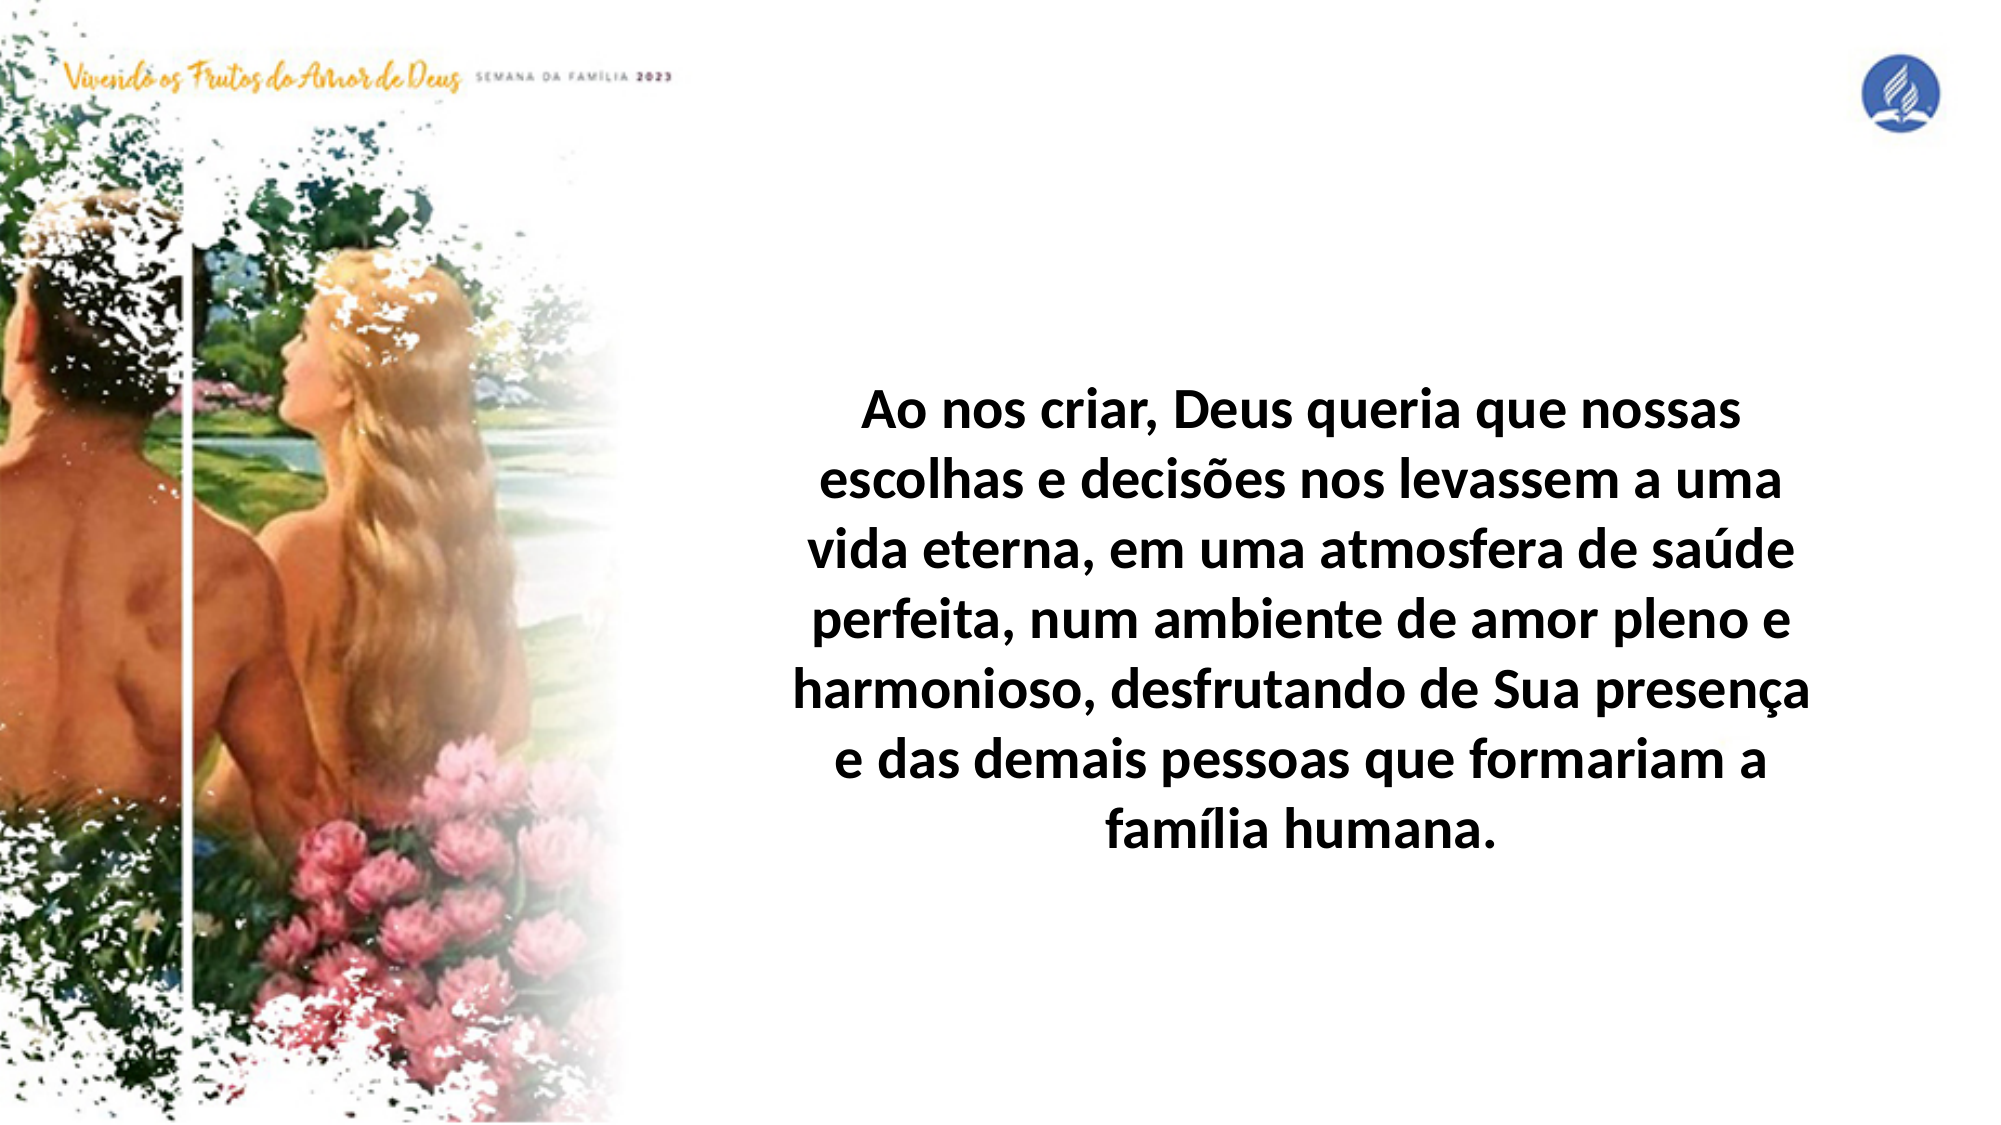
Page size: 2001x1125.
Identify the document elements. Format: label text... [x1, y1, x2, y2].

picture [0, 0, 2001, 1125]
text_box Ao nos criar, Deus queria que nossas escolhas e decisões nos levassem a uma vida eterna, em uma atmosfera de saúde perfeita, num ambiente de amor pleno e harmonioso, desfrutando de Sua presença e das demais pessoas que formariam a família humana. [761, 362, 1842, 868]
